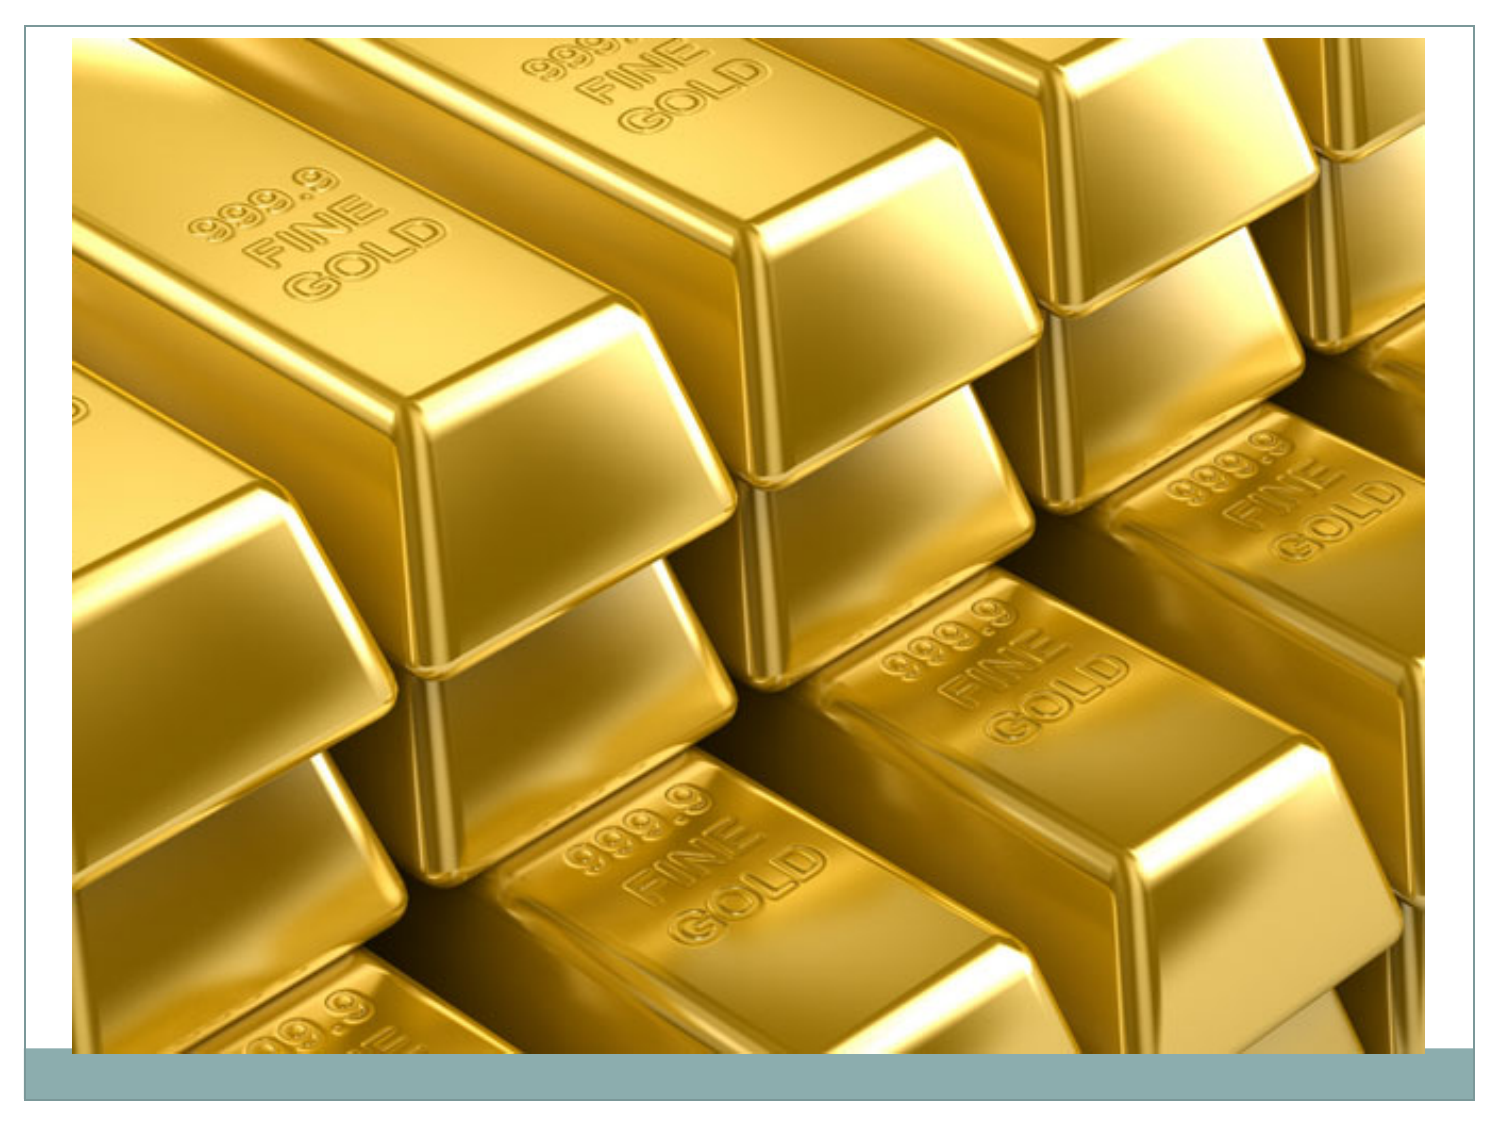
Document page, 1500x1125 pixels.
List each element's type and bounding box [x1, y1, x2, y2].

picture [72, 38, 1426, 1054]
